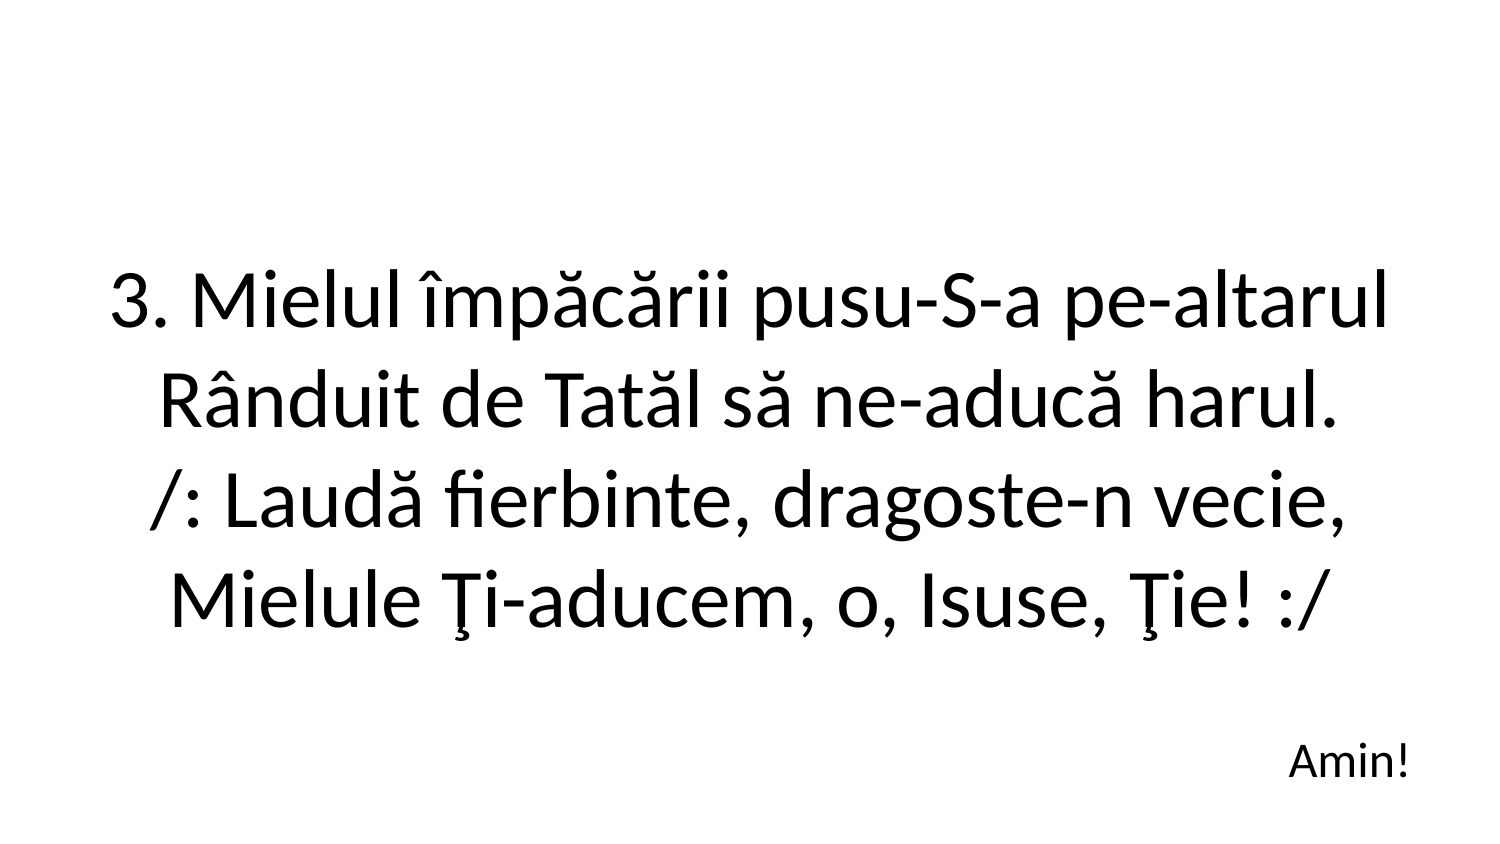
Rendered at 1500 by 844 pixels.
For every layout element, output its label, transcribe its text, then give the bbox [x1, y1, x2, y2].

text_box Amin! [1273, 674, 1427, 795]
text_box 3. Mielul împăcării pusu-S-a pe-altarul Rânduit de Tatăl să ne-aducă harul. /: Laudă fierbinte, dragoste-n vecie, Mielule Ţi-aducem, o, Isuse, Ţie! :/ [93, 192, 1407, 652]
